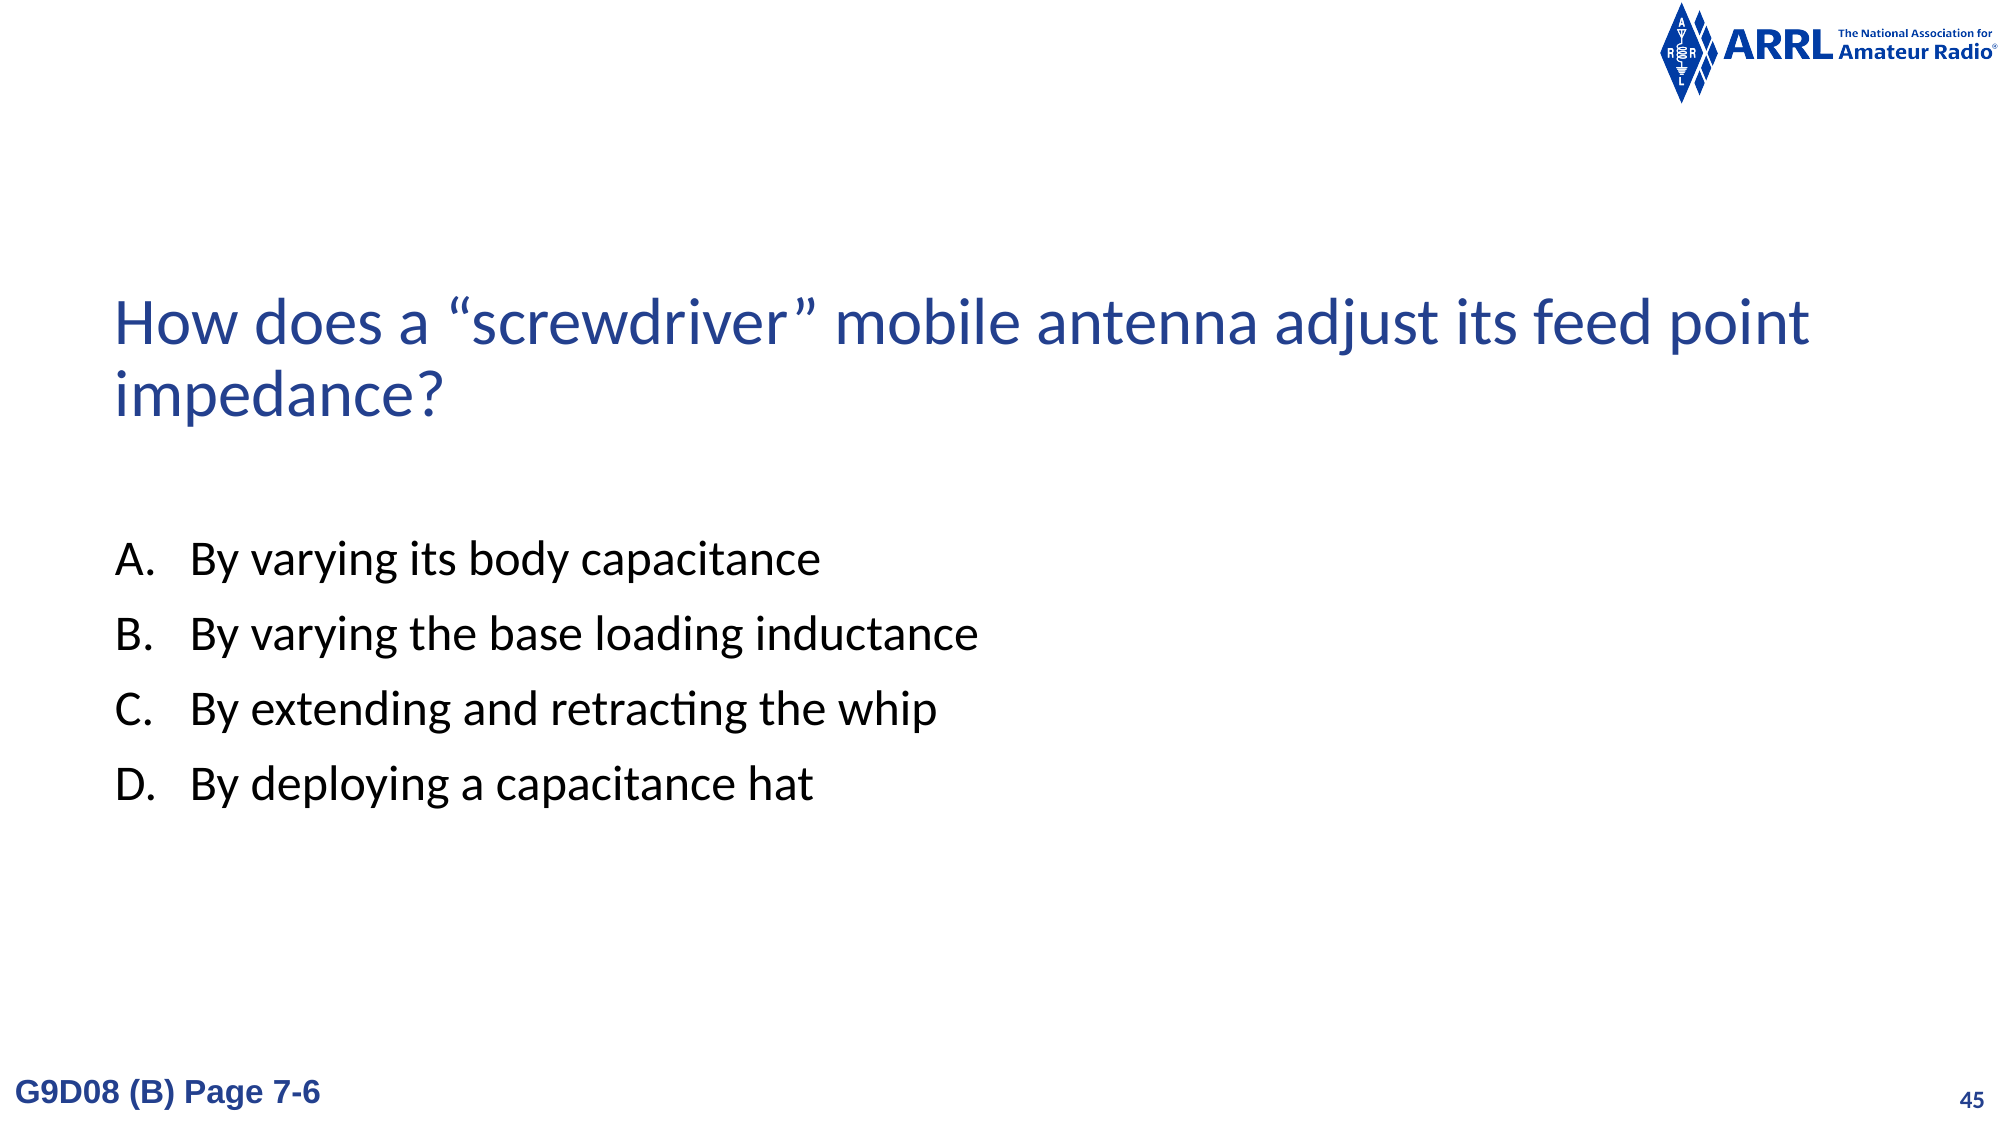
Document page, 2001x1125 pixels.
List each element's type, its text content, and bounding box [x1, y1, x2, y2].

list By varying its body capacitance By varying the base loading inductance By extending and retracting the whip By deploying a capacitance hat [99, 525, 1900, 1005]
text_box G9D08 (B) Page 7-6 [0, 1062, 1313, 1118]
text_box 45 [1875, 1076, 2000, 1121]
picture [1658, 0, 1999, 106]
title How does a “screwdriver” mobile antenna adjust its feed point impedance? [99, 249, 1900, 468]
